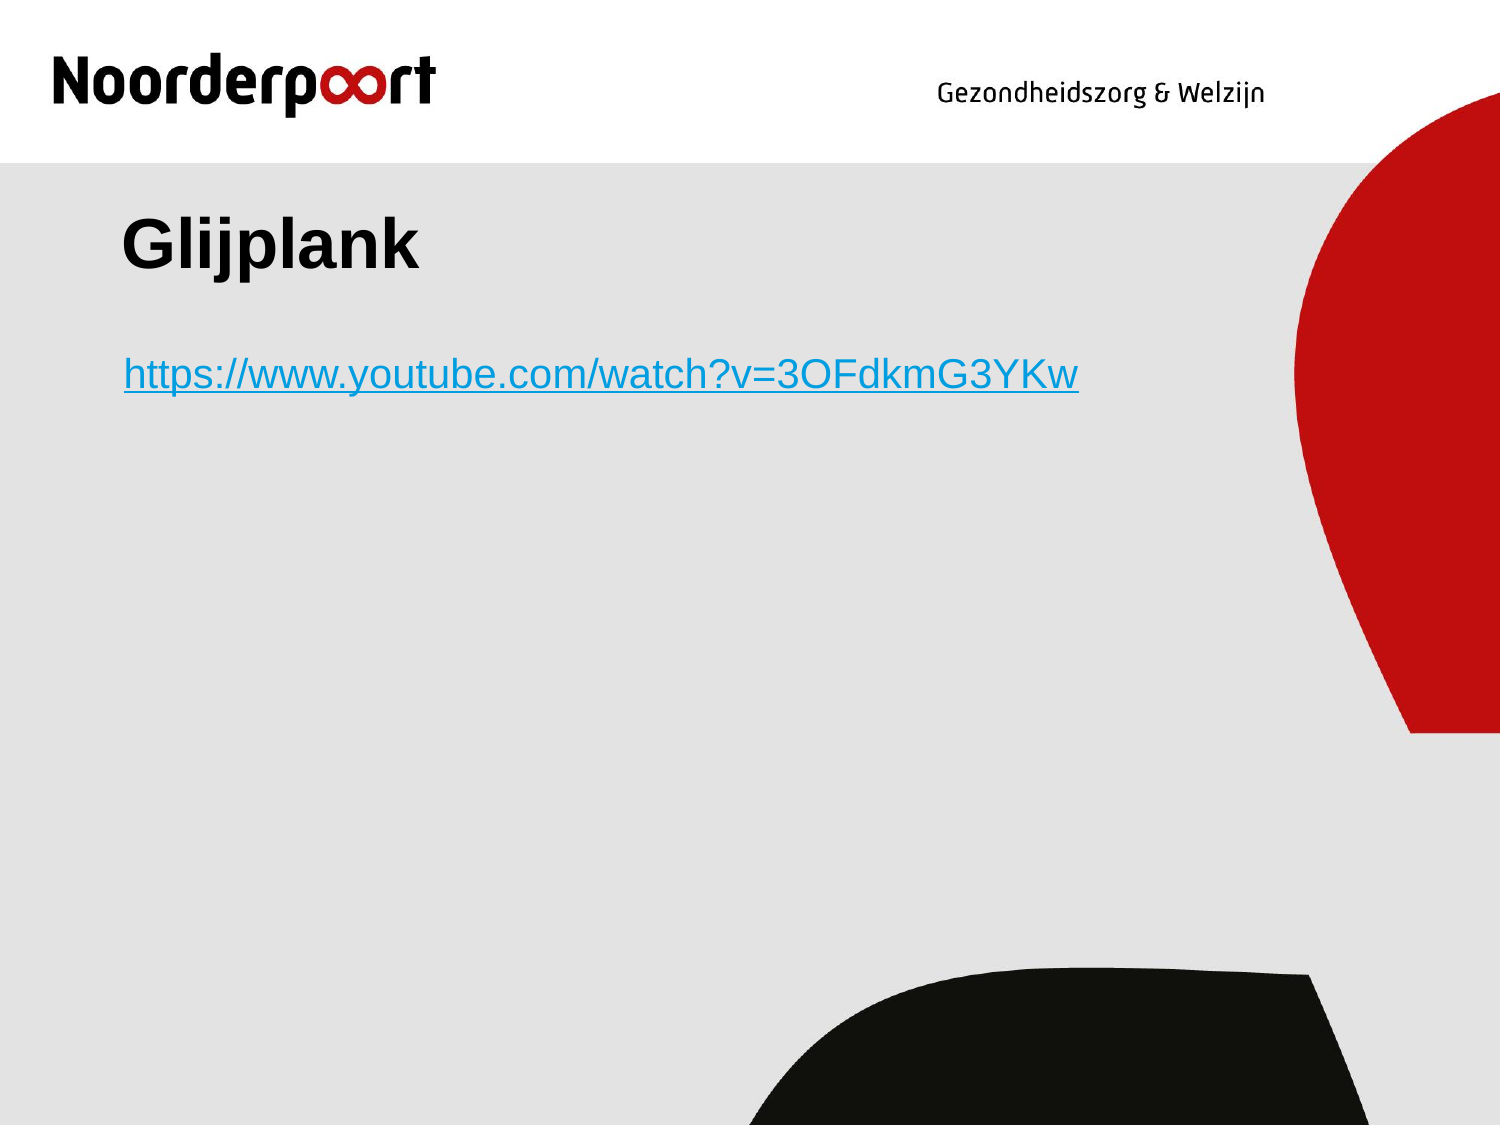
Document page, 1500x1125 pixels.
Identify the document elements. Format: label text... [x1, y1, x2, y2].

list https://www.youtube.com/watch?v=3OFdkmG3YKw [108, 343, 1292, 927]
picture [0, 0, 1500, 1125]
title Glijplank [106, 187, 1290, 294]
